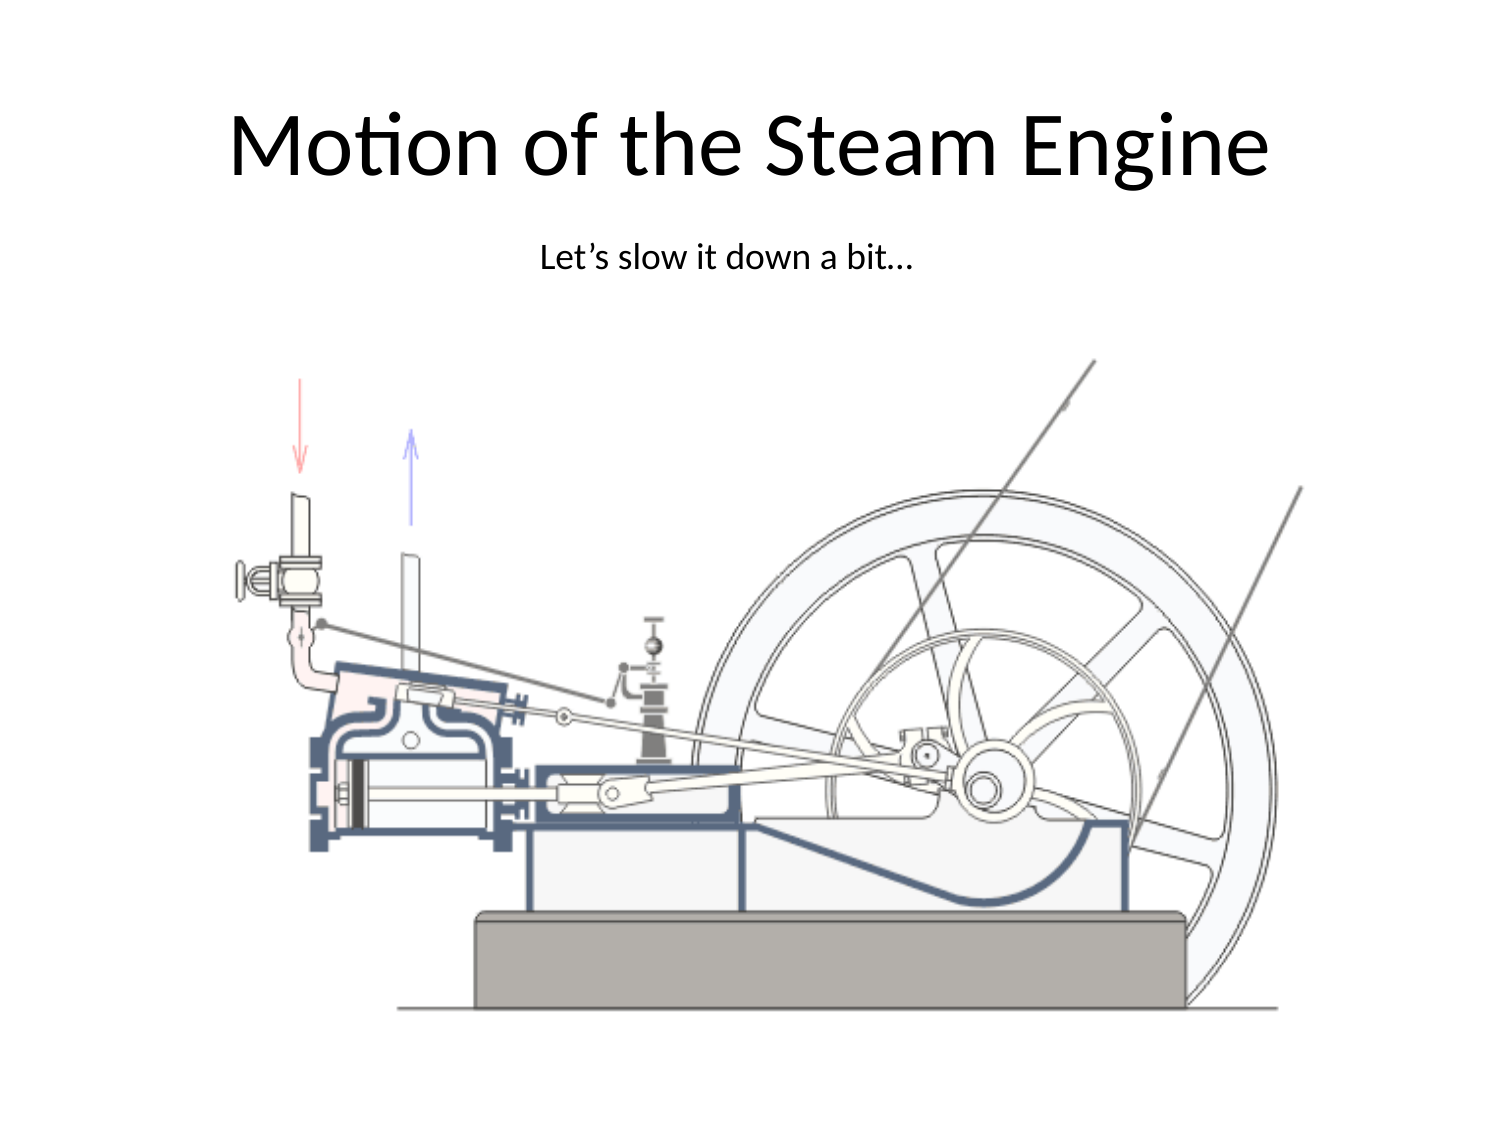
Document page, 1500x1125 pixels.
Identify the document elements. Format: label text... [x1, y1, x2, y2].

picture [187, 324, 1463, 1099]
title Motion of the Steam Engine [75, 45, 1425, 233]
text_box Let’s slow it down a bit… [525, 224, 1088, 285]
